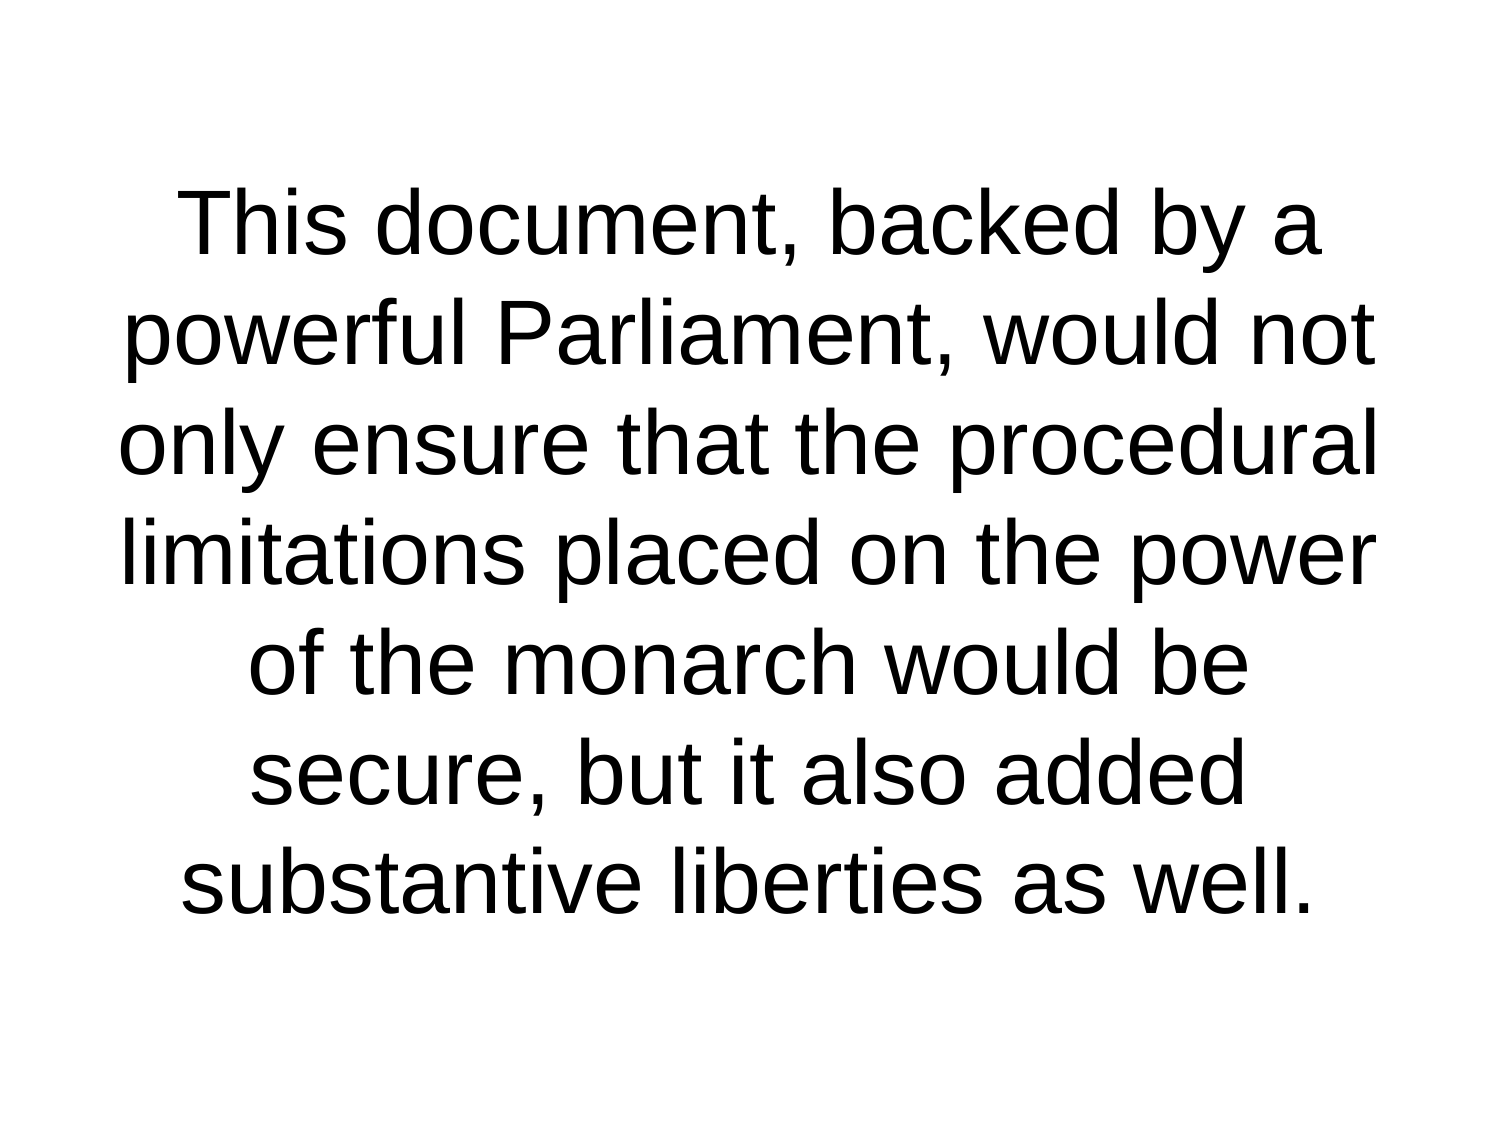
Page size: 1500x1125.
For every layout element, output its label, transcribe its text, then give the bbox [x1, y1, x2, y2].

title This document, backed by a powerful Parliament, would not only ensure that the procedural limitations placed on the power of the monarch would be secure, but it also added substantive liberties as well. [74, 44, 1426, 1051]
